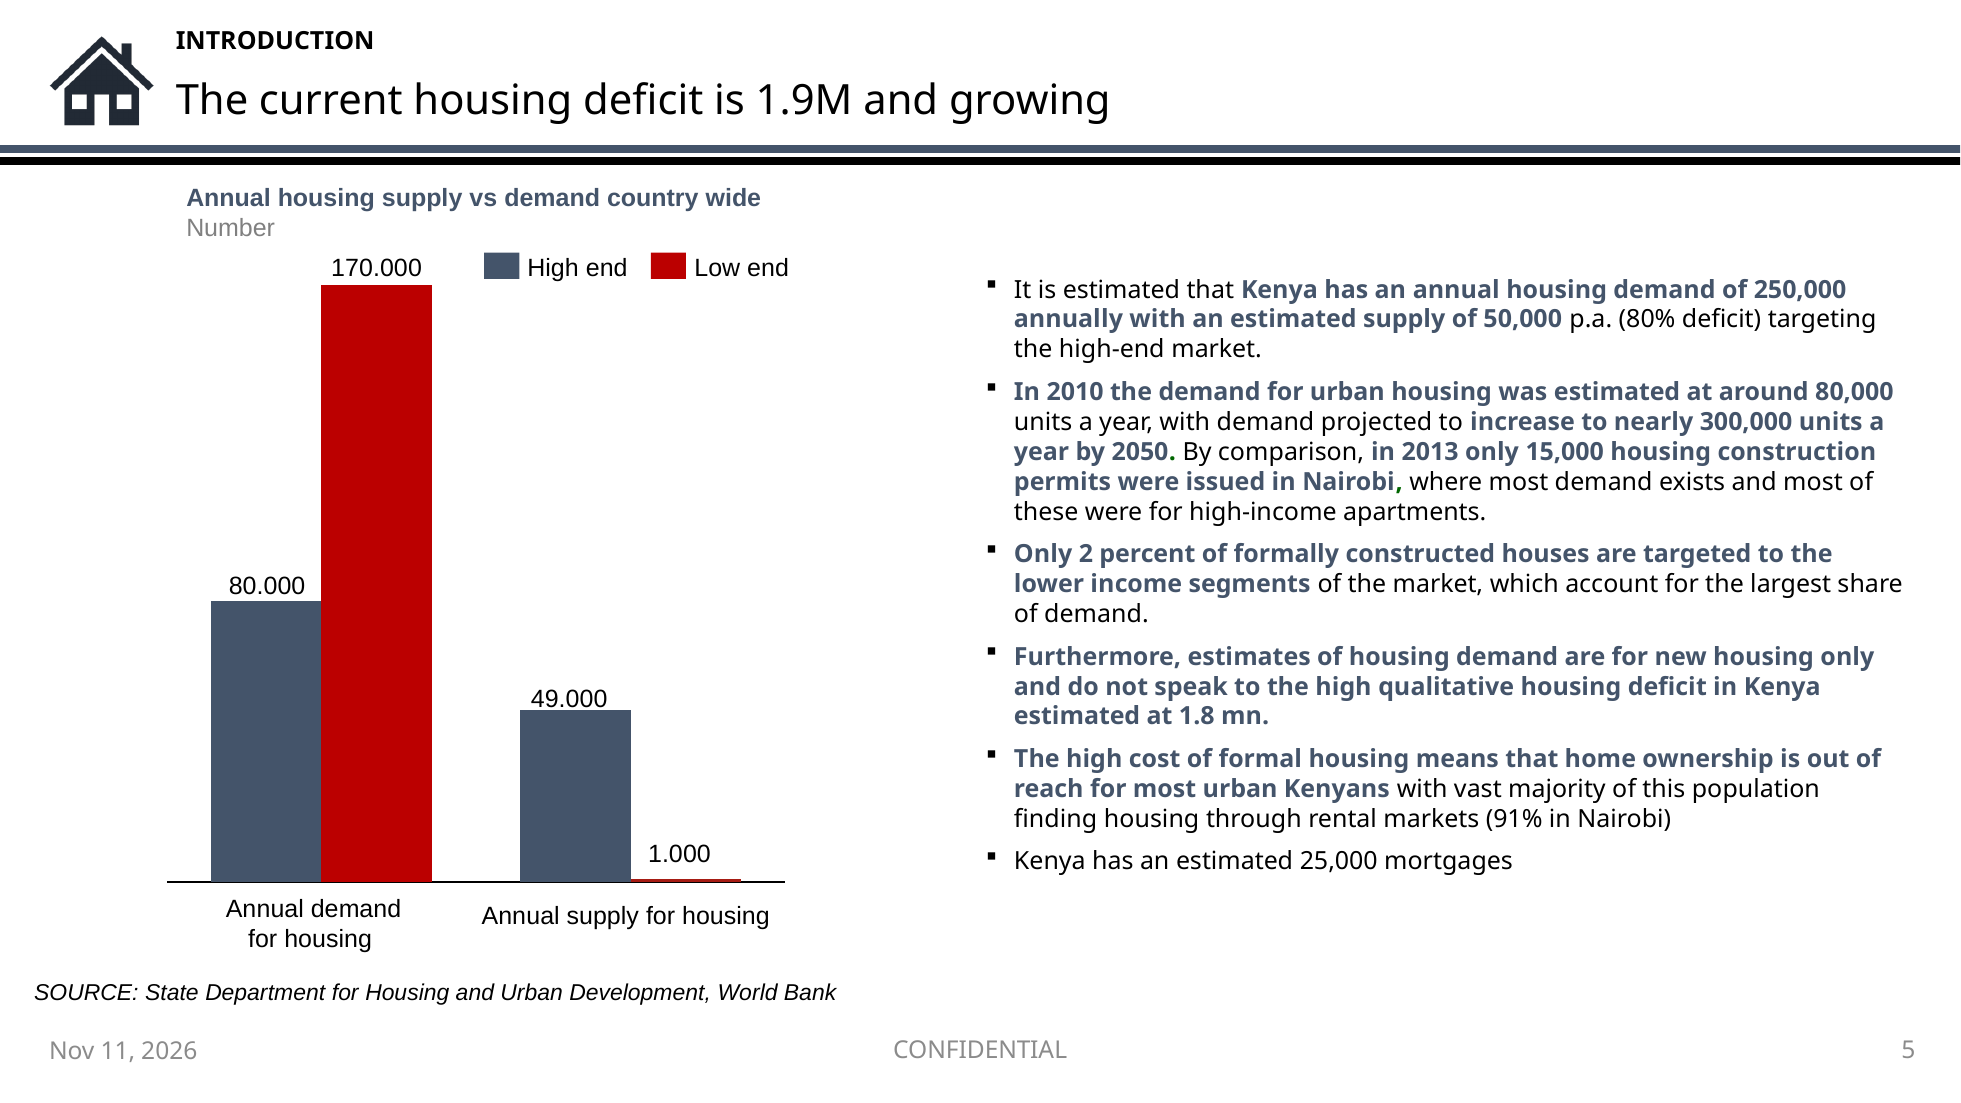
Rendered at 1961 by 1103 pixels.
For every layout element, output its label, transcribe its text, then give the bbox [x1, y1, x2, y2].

chart [153, 272, 799, 895]
picture [42, 21, 161, 140]
text_box High end [527, 251, 635, 272]
text_box Annual housing supply vs demand country wide Number [186, 181, 786, 242]
footer CONFIDENTIAL [649, 1021, 1311, 1081]
slide_number 5 [1489, 1021, 1931, 1081]
slide_number Jan-19 [34, 1022, 476, 1081]
text_box Annual supply for housing [481, 899, 778, 930]
text_box It is estimated that Kenya has an annual housing demand of 250,000 annually with an estimated supply of 50,000 p.a. (80% deficit) targeting the high-end market. In 2010 the demand for urban housing was estimated at around 80,000 units a year, with demand projected to increase to nearly 300,000 units a year by 2050. By comparison, in 2013 only 15,000 housing construction permits were issued in Nairobi, where most demand exists and most of these were for high-income apartments. Only 2 percent of formally constructed houses are targeted to the lower income segments of the market, which account for the largest share of demand. Furthermore, estimates of housing demand are for new housing only and do not speak to the high qualitative housing deficit in Kenya estimated at 1.8 mn. The high cost of formal housing means that home ownership is out of reach for most urban Kenyans with vast majority of this population finding housing through rental markets (91% in Nairobi) Kenya has an estimated 25,000 mortgages [970, 265, 1922, 838]
text_box [650, 252, 687, 272]
text_box Annual demand for housing [225, 895, 402, 953]
text_box Low end [694, 251, 796, 272]
list INTRODUCTION [160, 20, 1931, 54]
text_box SOURCE: State Department for Housing and Urban Development, World Bank [34, 977, 1160, 1006]
title The current housing deficit is 1.9M and growing [160, 57, 1931, 144]
text_box 170.000 [328, 251, 426, 272]
text_box [483, 252, 520, 272]
